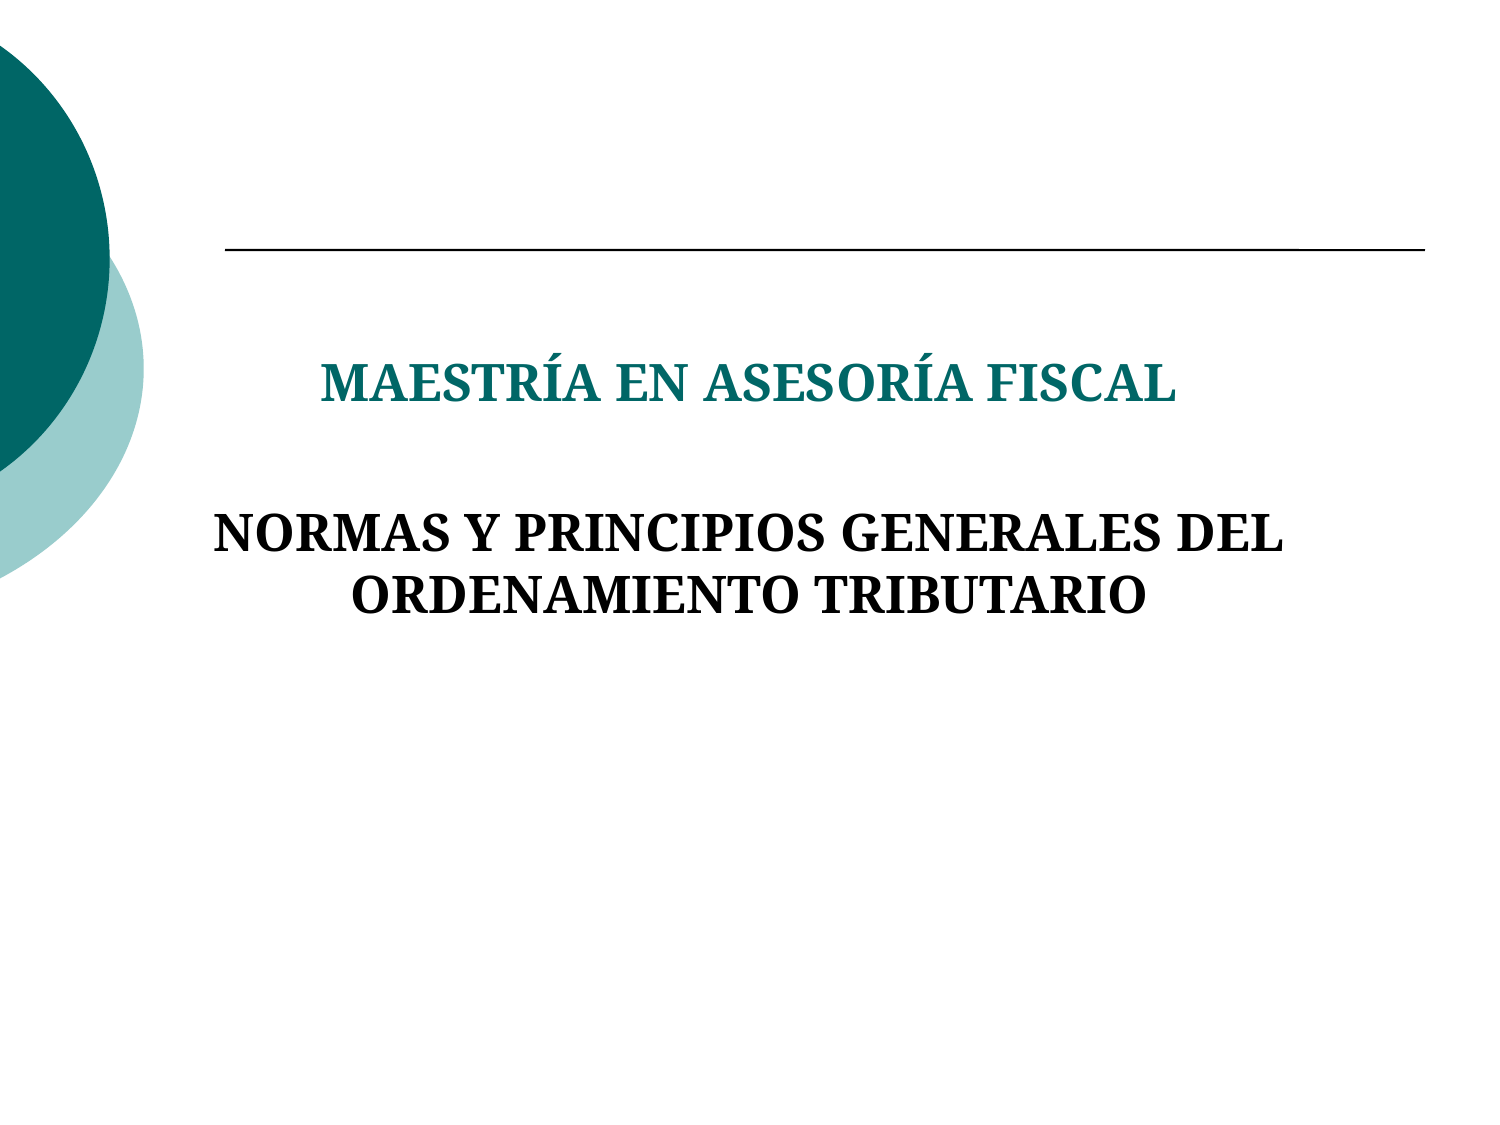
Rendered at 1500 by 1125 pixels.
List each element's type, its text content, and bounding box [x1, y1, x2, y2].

title Maestría en Asesoría Fiscal [102, 341, 1397, 420]
list NORMAS Y PRINCIPIOS GENERALES DEL ORDENAMIENTO TRIBUTARIO [102, 491, 1398, 633]
